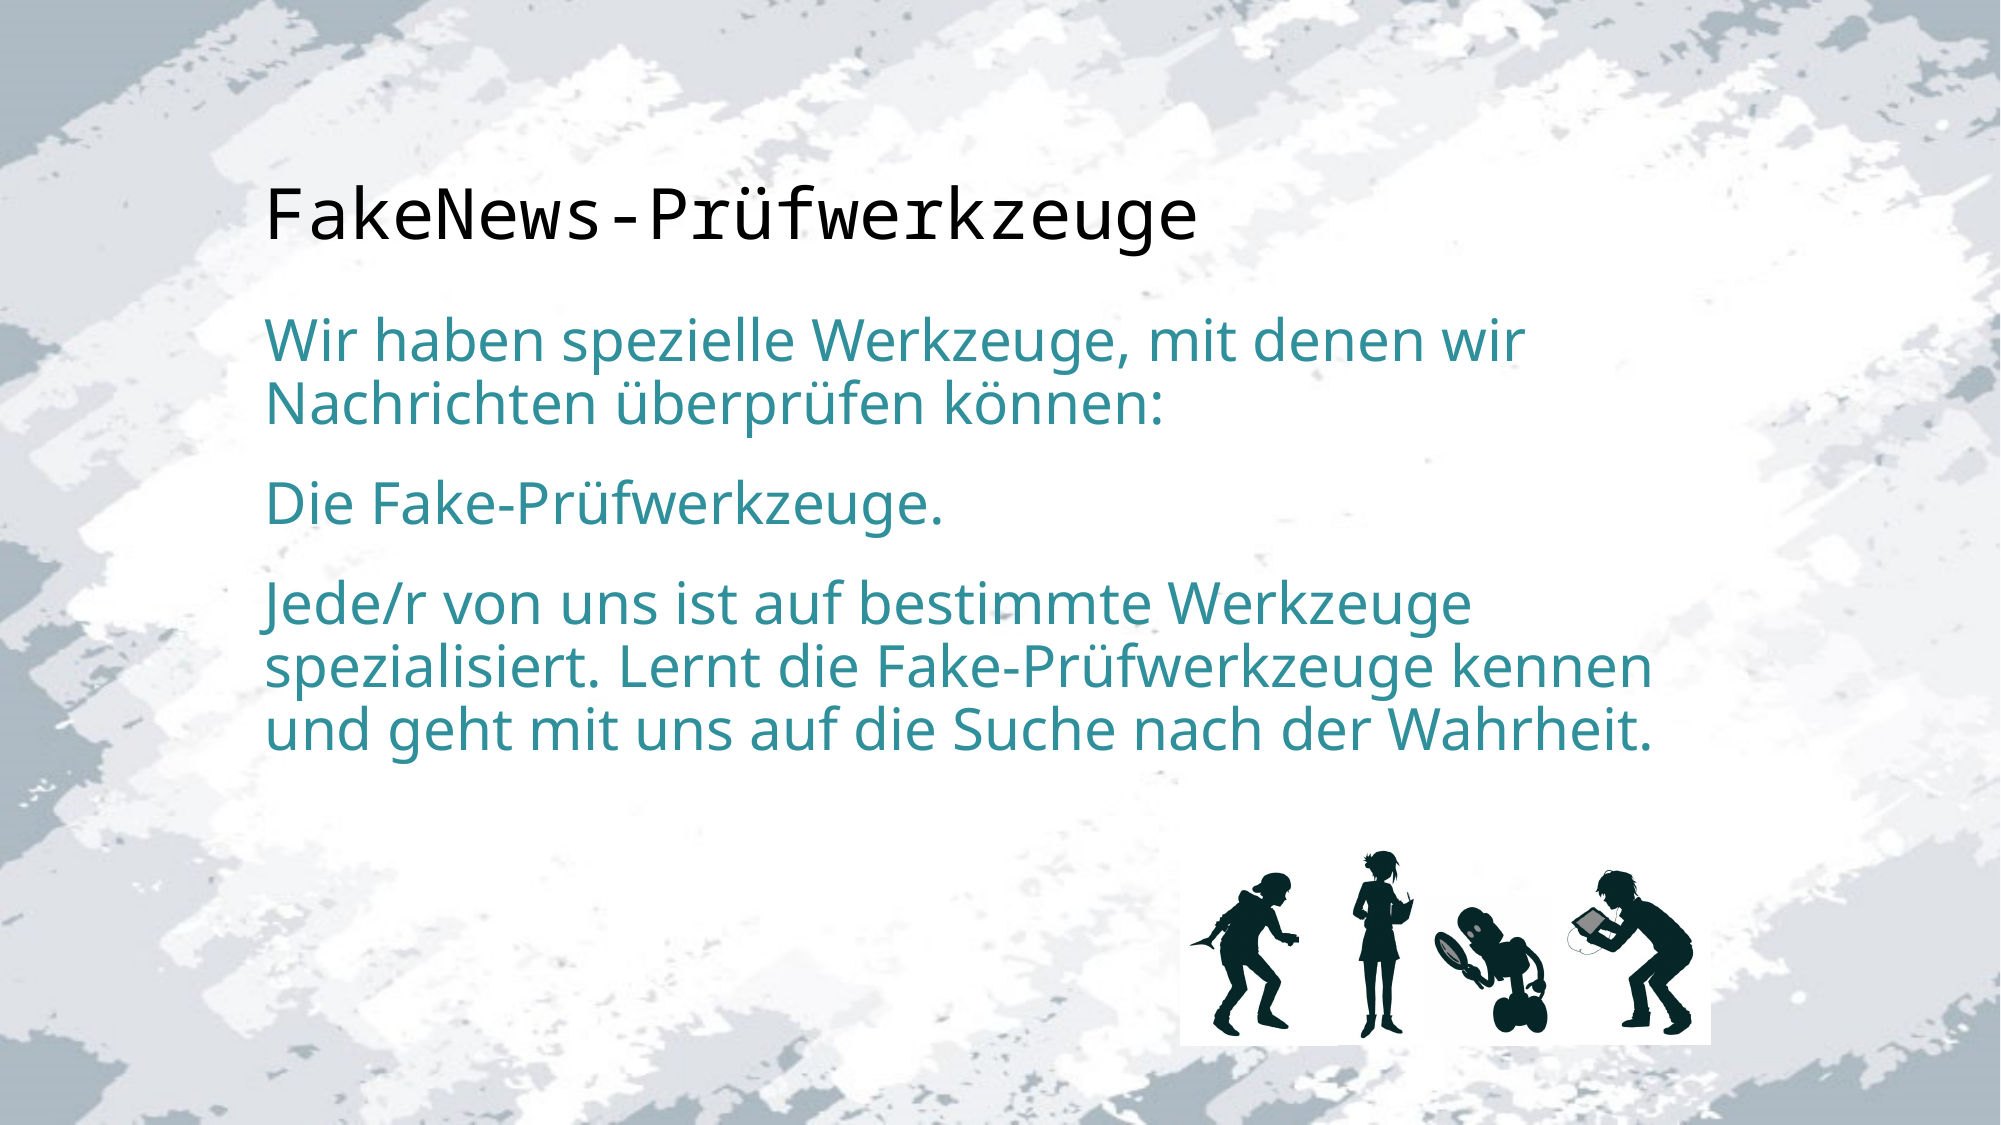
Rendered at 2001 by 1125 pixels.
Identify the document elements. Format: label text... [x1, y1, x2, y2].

picture [0, 0, 2001, 1125]
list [1426, 896, 1554, 1046]
title FakeNews-Prüfwerkzeuge [249, 75, 1858, 263]
text_box Wir haben spezielle Werkzeuge, mit denen wir Nachrichten überprüfen können: Die Fake-Prüfwerkzeuge. Jede/r von uns ist auf bestimmte Werkzeuge spezialisiert. Lernt die Fake-Prüfwerkzeuge kennen und geht mit uns auf die Suche nach der Wahrheit. [249, 303, 1671, 1004]
